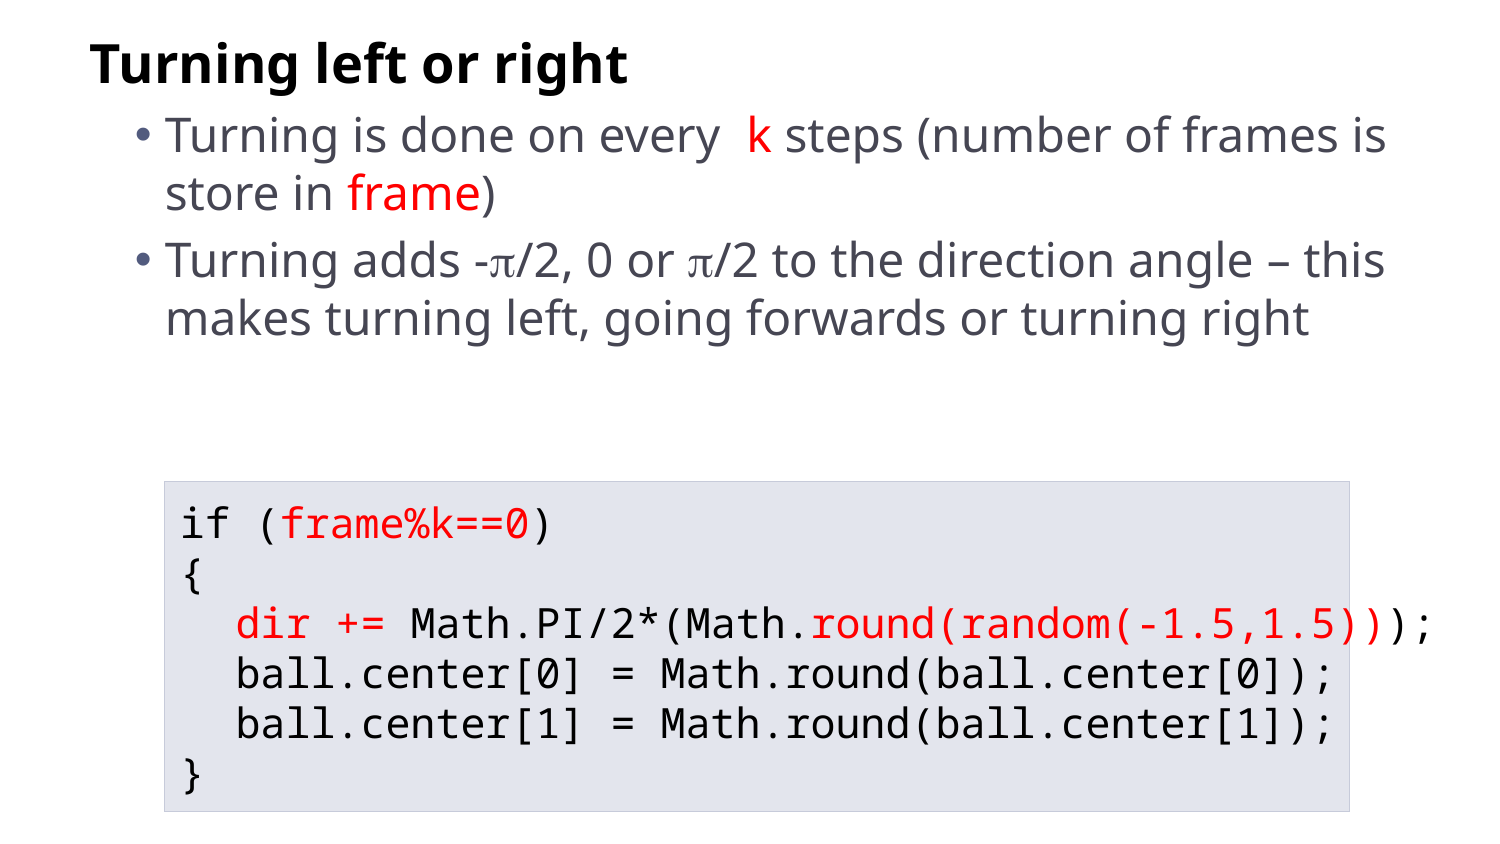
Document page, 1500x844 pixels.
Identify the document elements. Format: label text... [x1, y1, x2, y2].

list Turning left or right Turning is done on every k steps (number of frames is store in frame) Turning adds -/2, 0 or /2 to the direction angle – this makes turning left, going forwards or turning right [75, 21, 1475, 835]
text_box if (frame%k==0) { dir += Math.PI/2*(Math.round(random(-1.5,1.5))); ball.center[0] = Math.round(ball.center[0]); ball.center[1] = Math.round(ball.center[1]); } [164, 481, 1350, 812]
